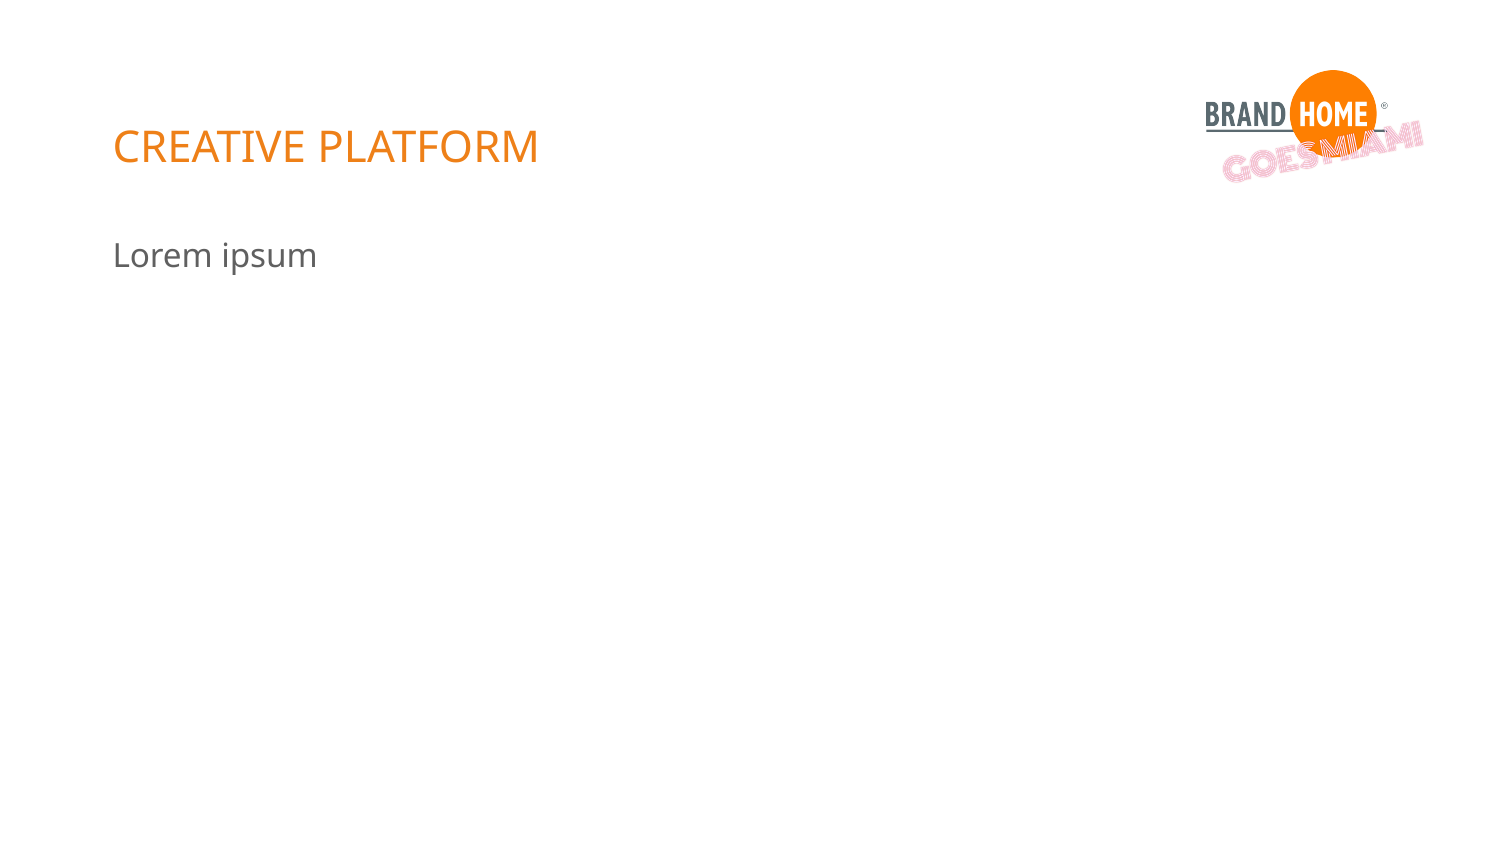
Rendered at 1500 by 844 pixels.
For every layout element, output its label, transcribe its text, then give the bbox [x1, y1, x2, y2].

text_box Lorem ipsum [112, 234, 1221, 275]
picture [1206, 70, 1425, 184]
title CREATIVE PLATFORM [111, 74, 1101, 217]
